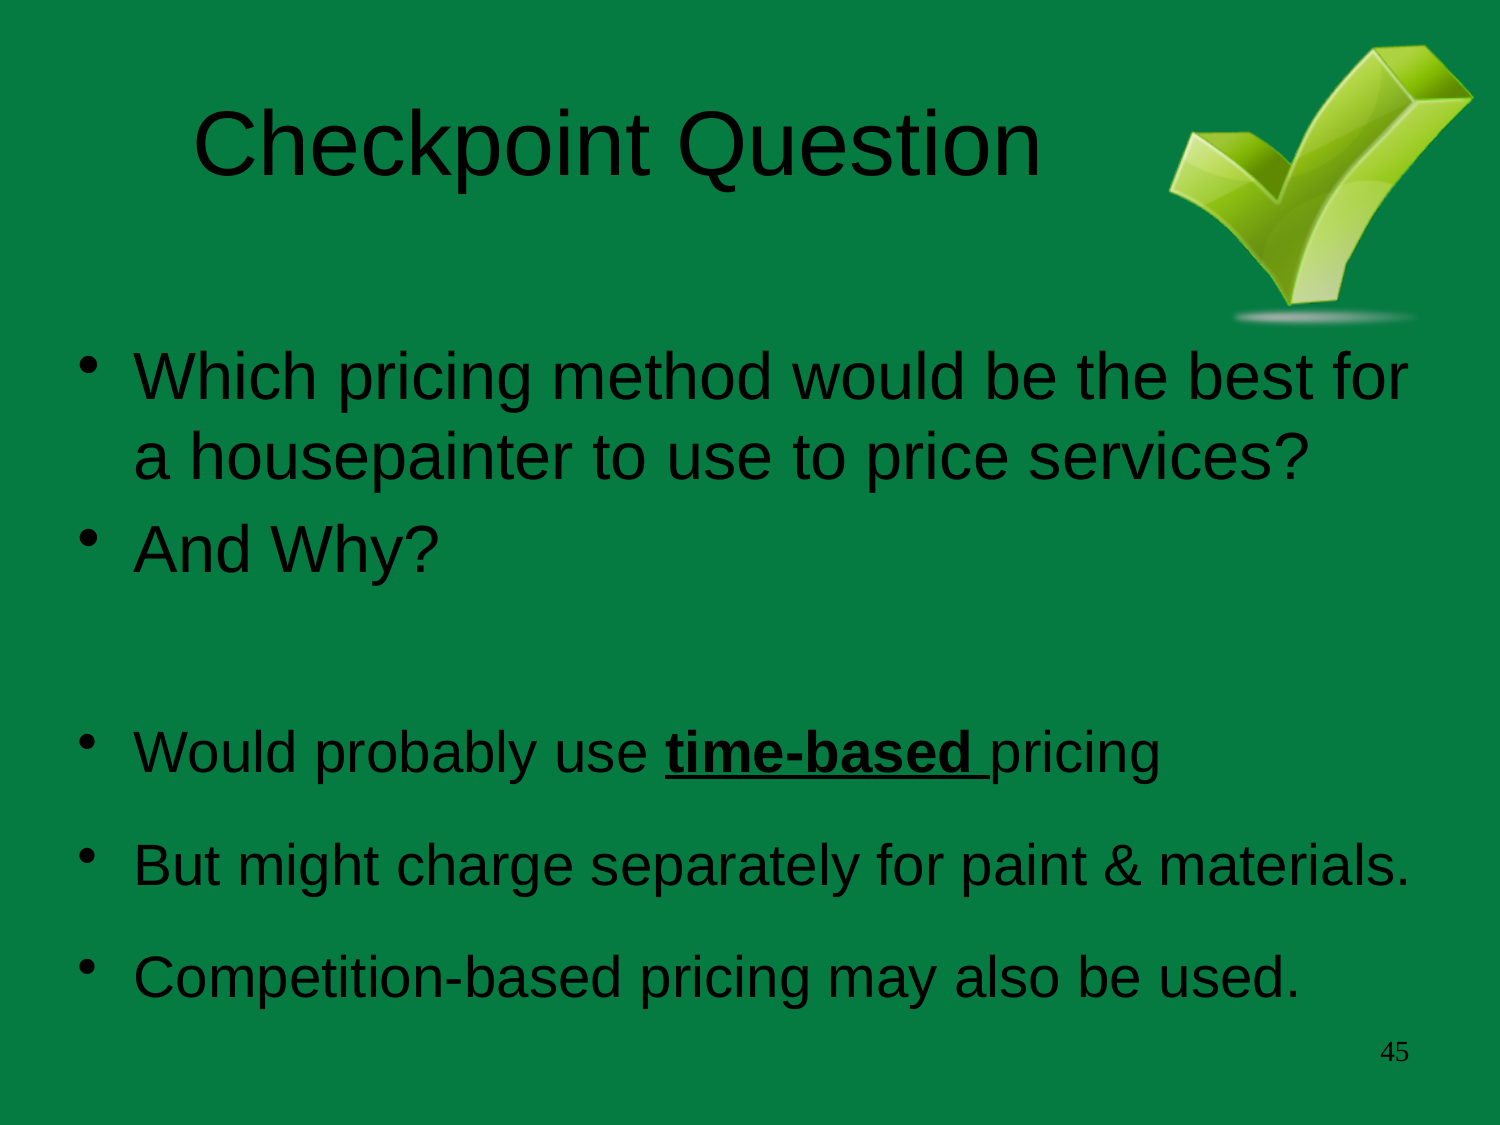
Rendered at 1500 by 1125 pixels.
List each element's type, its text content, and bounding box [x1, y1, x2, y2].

title Checkpoint Question [74, 44, 1119, 233]
list Which pricing method would be the best for a housepainter to use to price services? And Why? Would probably use time-based pricing But might charge separately for paint & materials. Competition-based pricing may also be used. [62, 324, 1451, 1125]
picture [1124, 0, 1500, 376]
